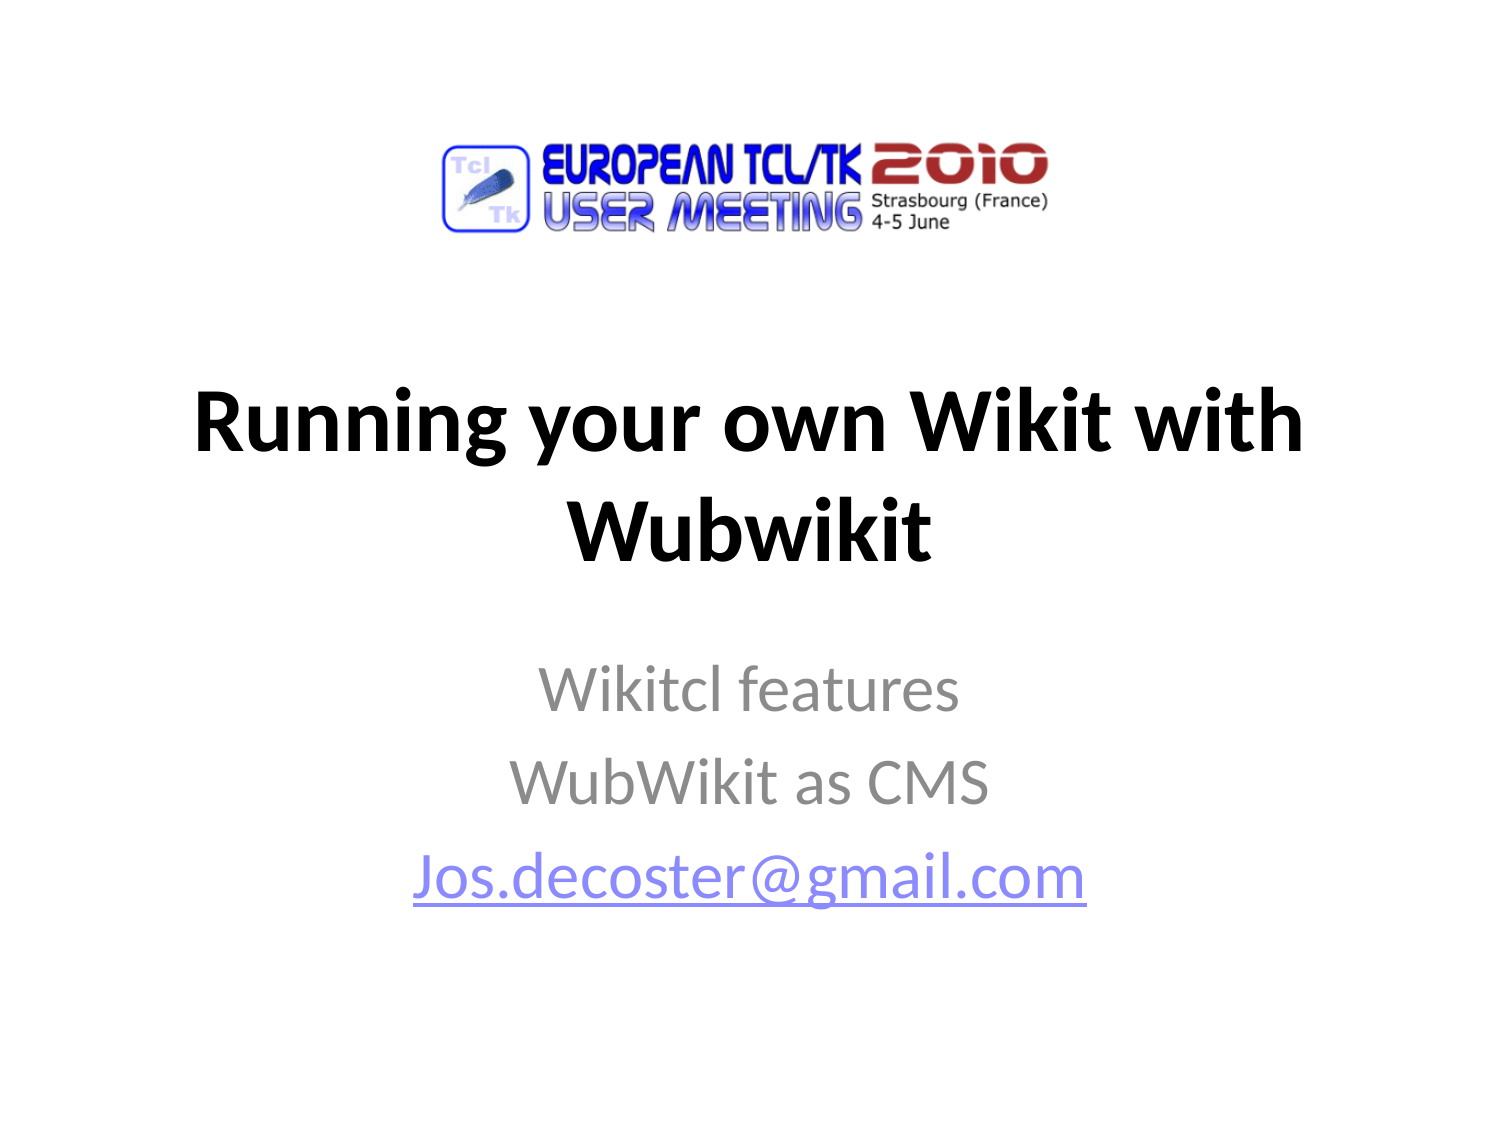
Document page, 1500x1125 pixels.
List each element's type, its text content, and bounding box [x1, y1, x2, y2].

title Running your own Wikit with Wubwikit [112, 349, 1388, 591]
picture [435, 137, 1065, 238]
subtitle Wikitcl features WubWikit as CMS Jos.decoster@gmail.com [225, 637, 1275, 925]
